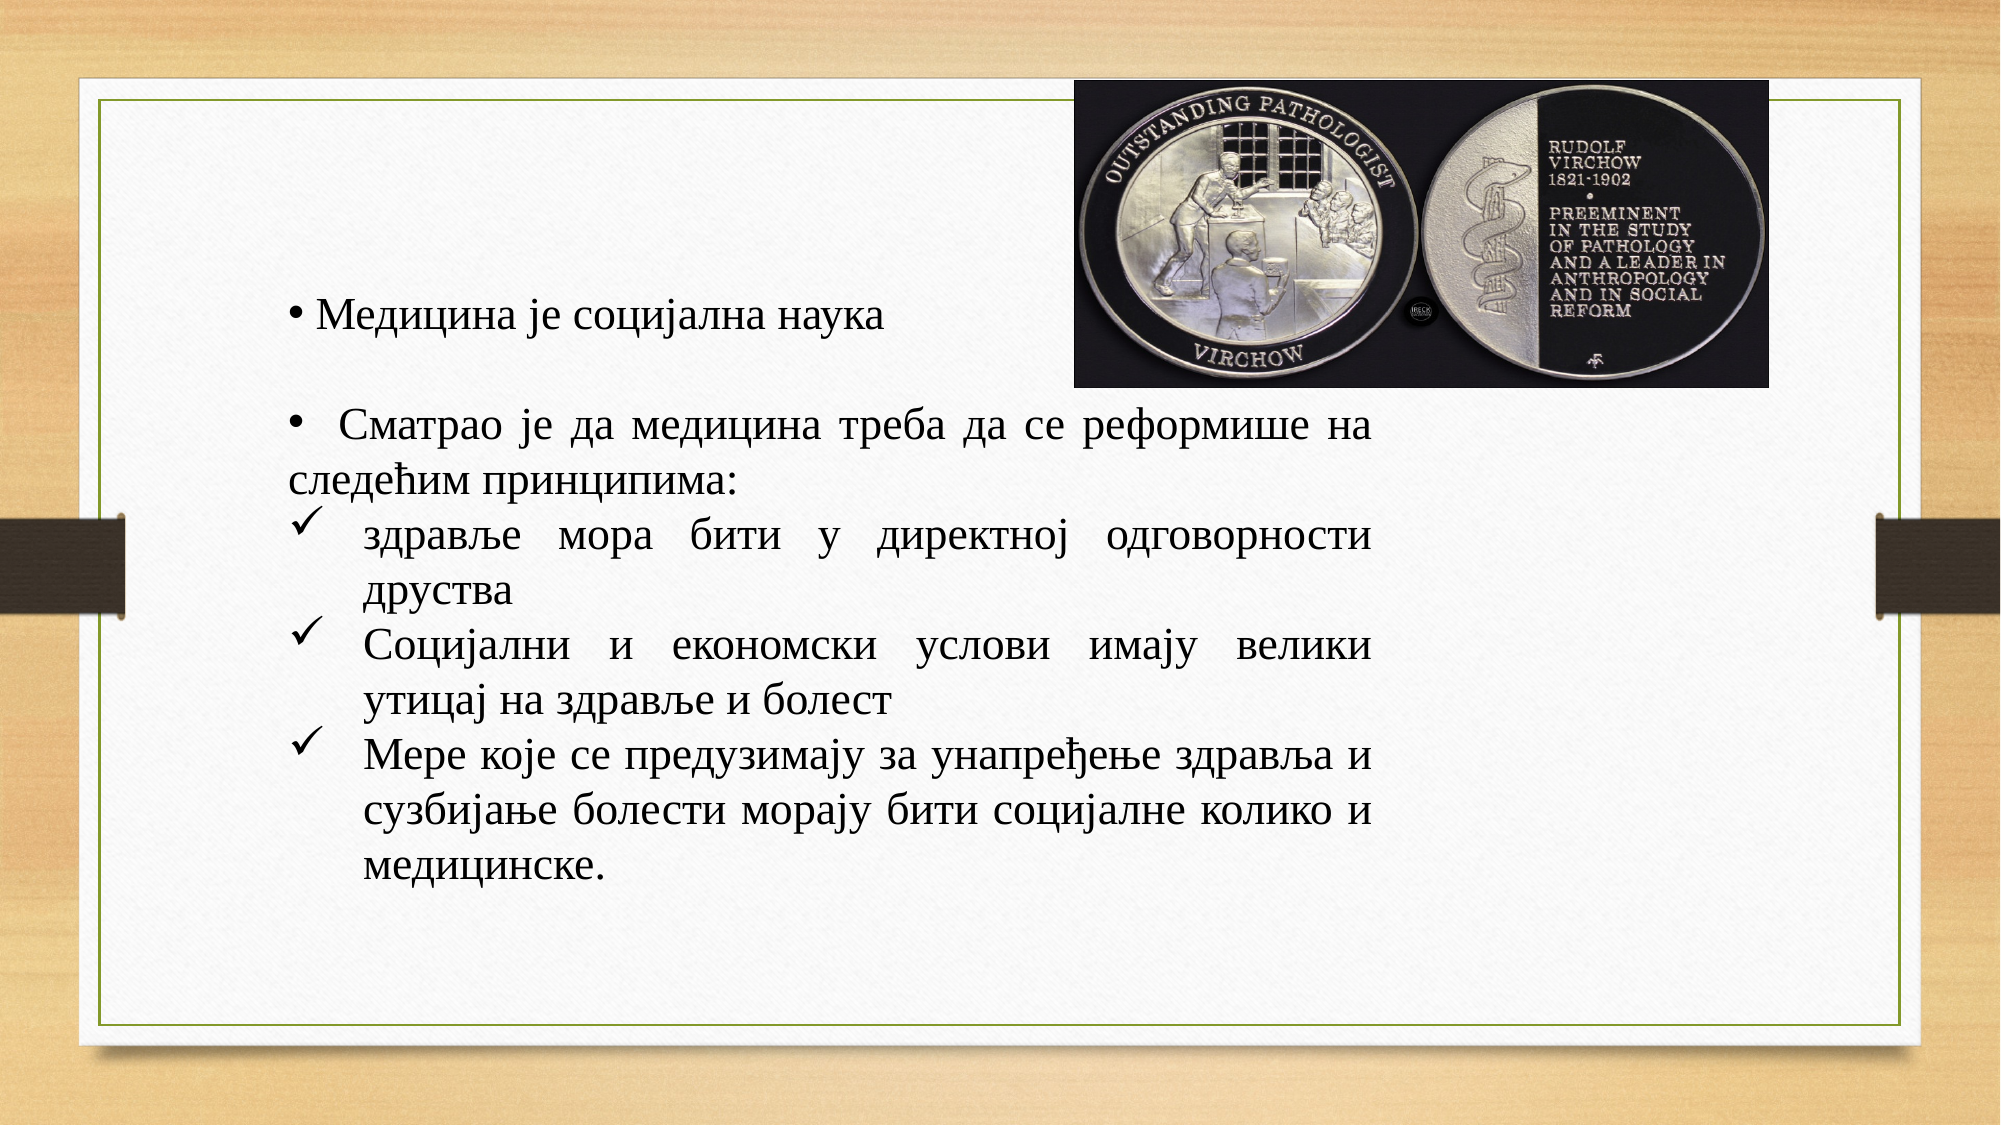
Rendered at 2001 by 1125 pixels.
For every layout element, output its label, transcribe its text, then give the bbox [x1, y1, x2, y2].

text_box Медицина је социјална наука Сматрао је да медицина треба да се реформише на следећим принципима: здравље мора бити у директној одговорности друства Социјални и економски услови имају велики утицај на здравље и болест Мере које се предузимају за унапређење здравља и сузбијање болести морају бити социјалне колико и медицинске. [273, 221, 1387, 951]
picture [0, 0, 2001, 1125]
text_box [718, 58, 1715, 134]
